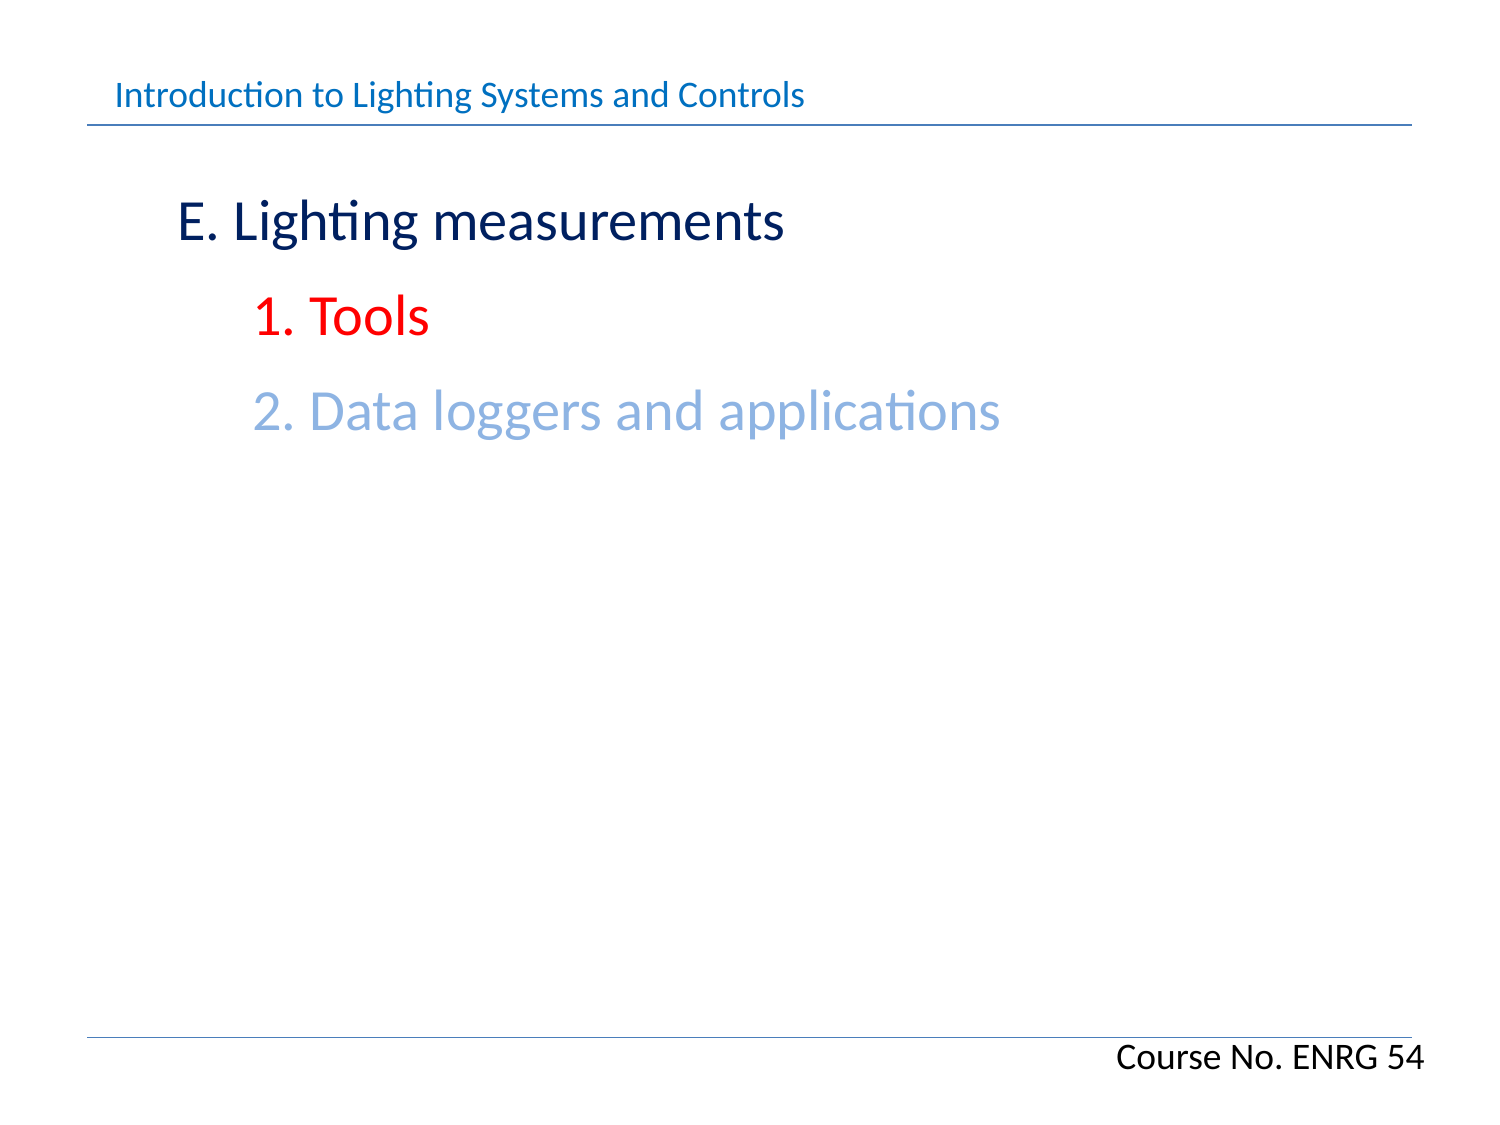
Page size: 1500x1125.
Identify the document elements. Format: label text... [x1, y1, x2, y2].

text_box Introduction to Lighting Systems and Controls [99, 62, 838, 123]
text_box E. Lighting measurements 1. Tools 2. Data loggers and applications [162, 174, 1163, 533]
text_box Course No. ENRG 54 [1101, 1024, 1441, 1085]
